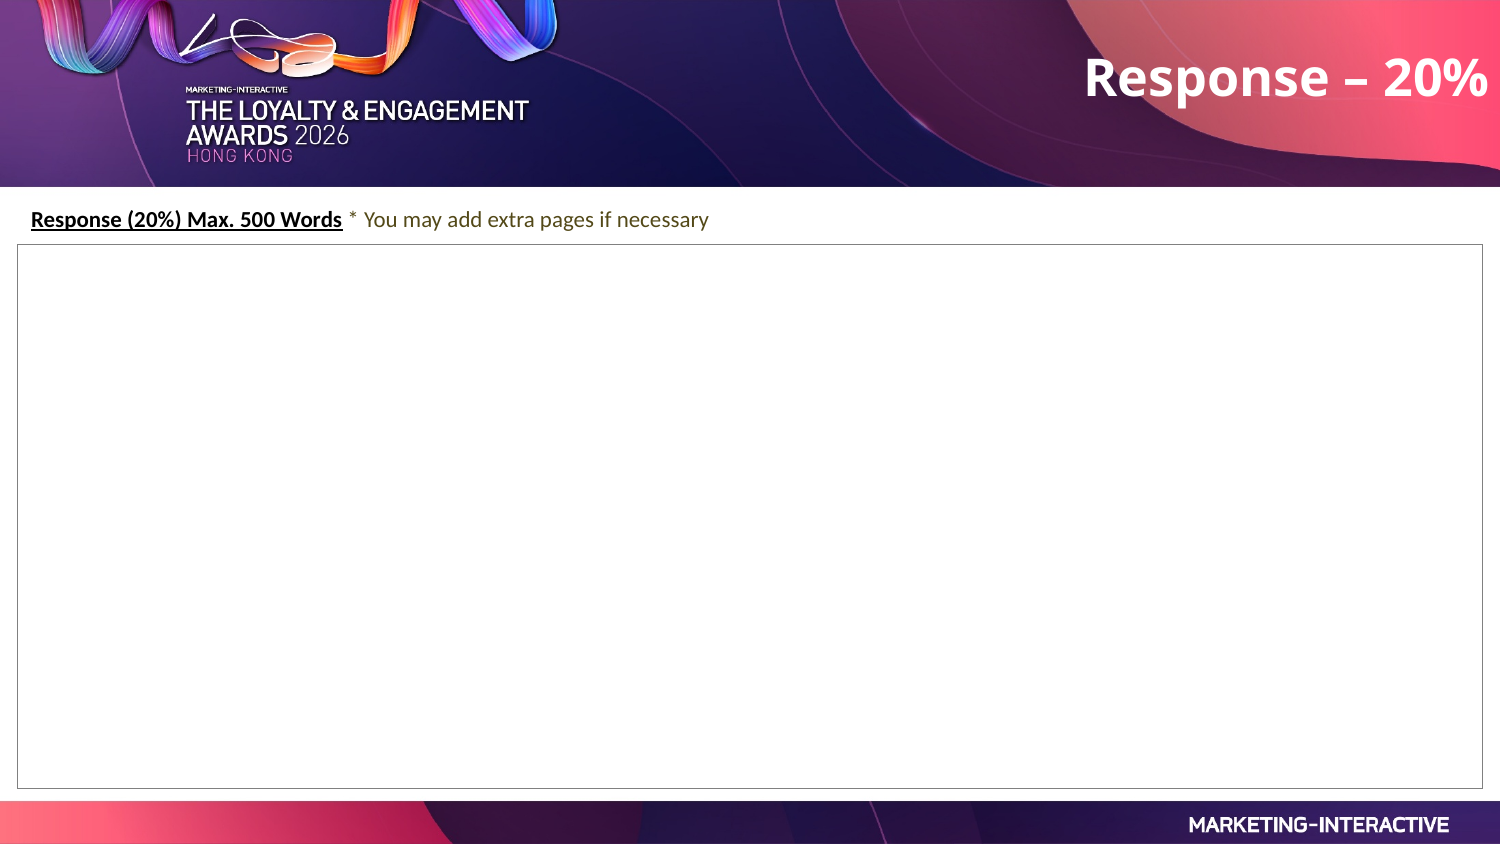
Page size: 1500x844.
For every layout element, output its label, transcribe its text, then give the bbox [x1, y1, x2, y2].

text_box Response (20%) Max. 500 Words * You may add extra pages if necessary [16, 197, 808, 261]
table_header [18, 245, 1482, 788]
text_box Response – 20% [1068, 32, 1500, 119]
picture [0, 0, 1500, 844]
